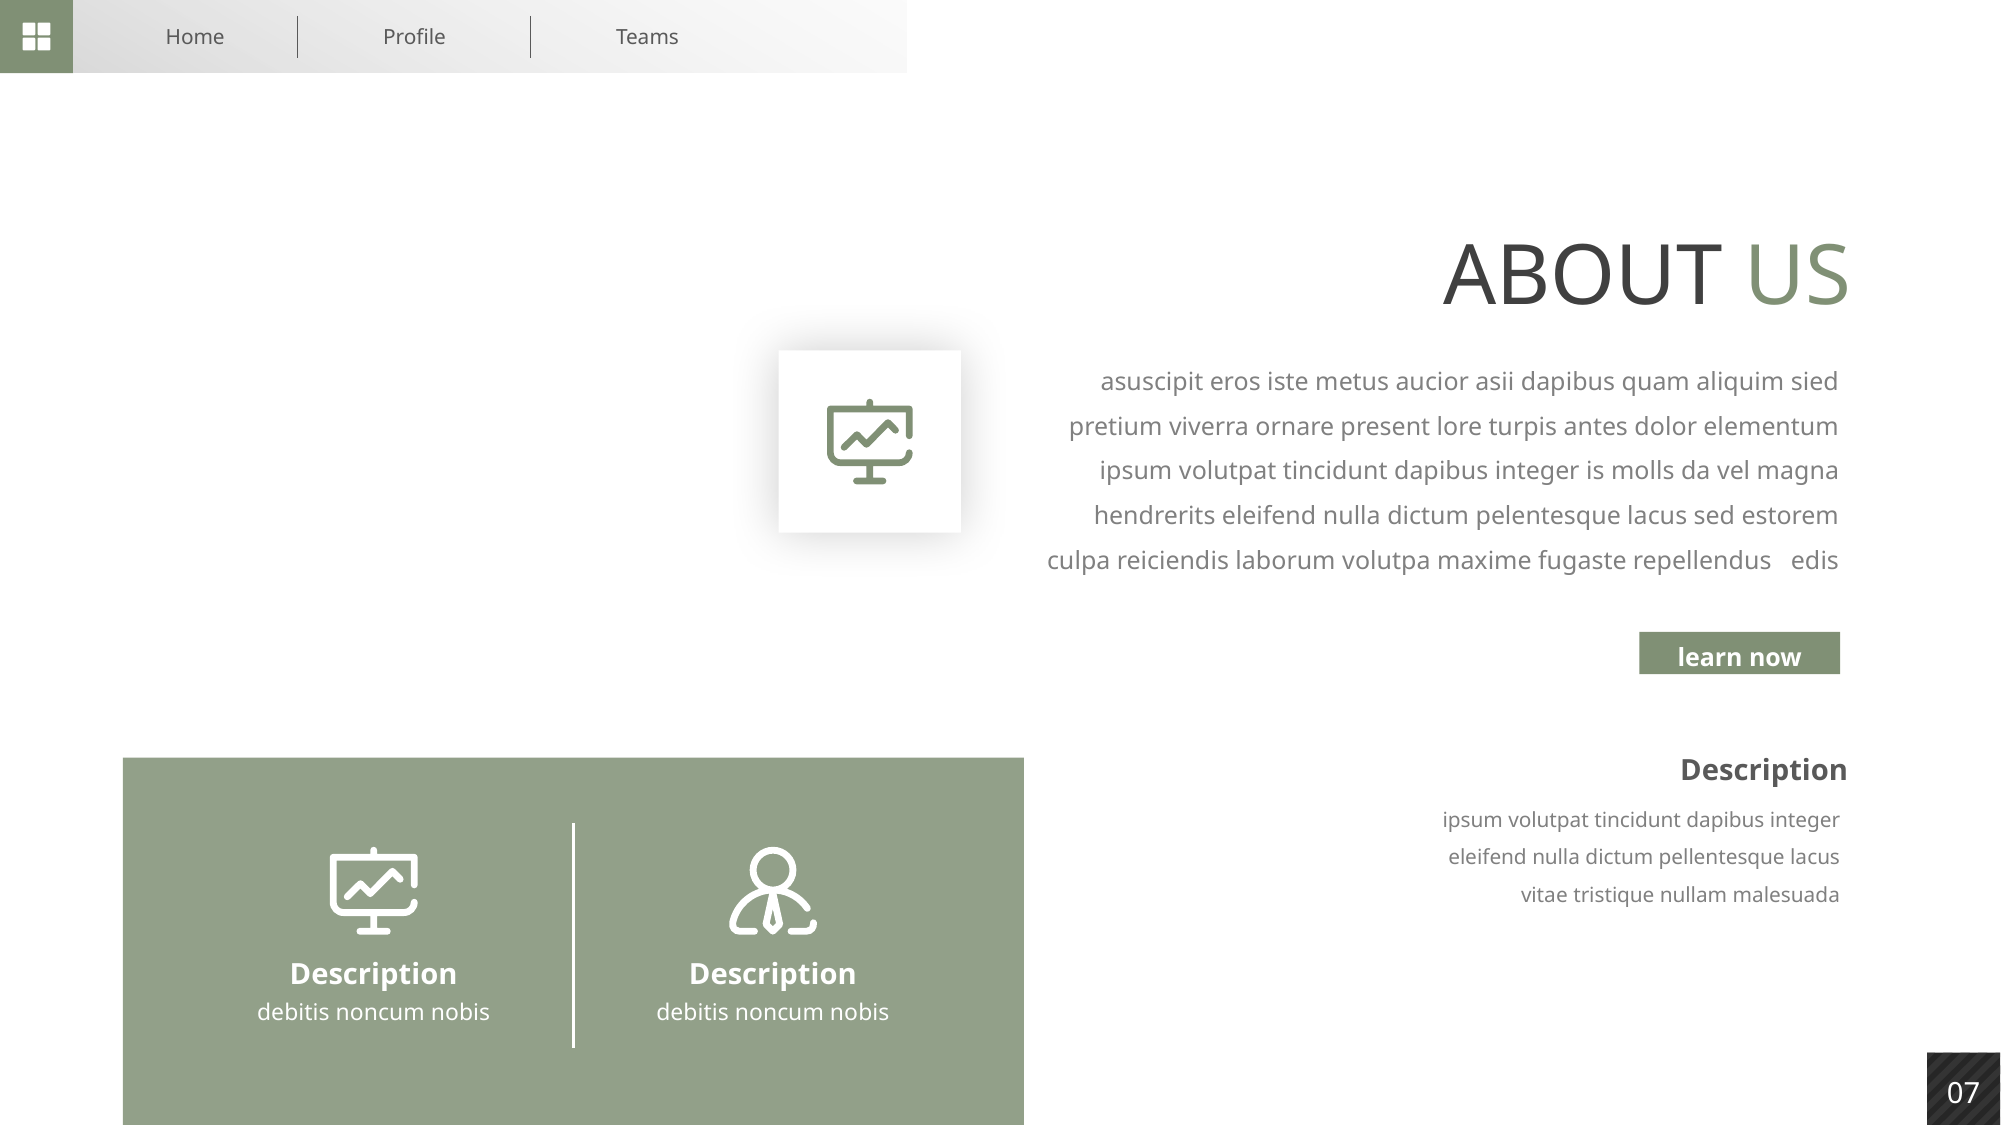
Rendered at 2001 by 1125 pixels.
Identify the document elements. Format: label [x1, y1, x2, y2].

text_box [0, 0, 2001, 1125]
